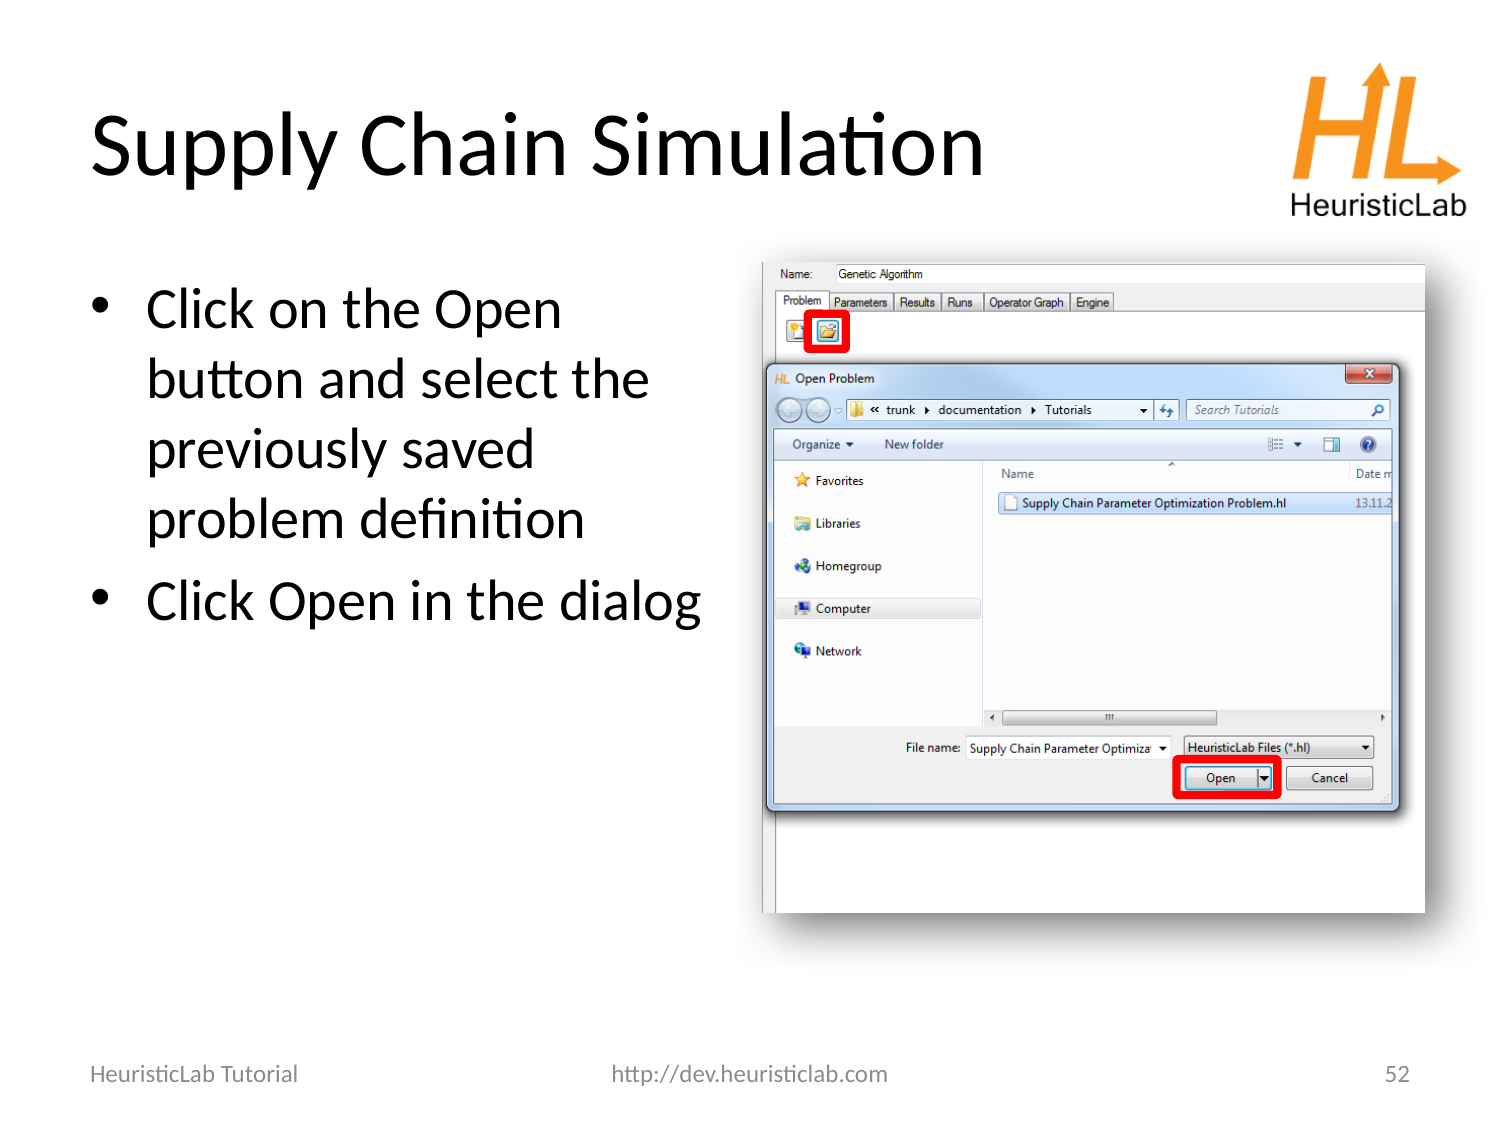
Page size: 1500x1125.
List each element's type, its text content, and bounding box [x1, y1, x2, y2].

title Supply Chain Simulation [75, 45, 1282, 233]
list Click on the Open button and select the previously saved problem definition Click Open in the dialog [75, 262, 738, 1005]
picture [762, 262, 1426, 913]
footer http://dev.heuristiclab.com [512, 1042, 988, 1103]
picture [1281, 27, 1474, 244]
slide_number HeuristicLab Tutorial [75, 1042, 425, 1103]
slide_number 52 [1074, 1042, 1425, 1103]
